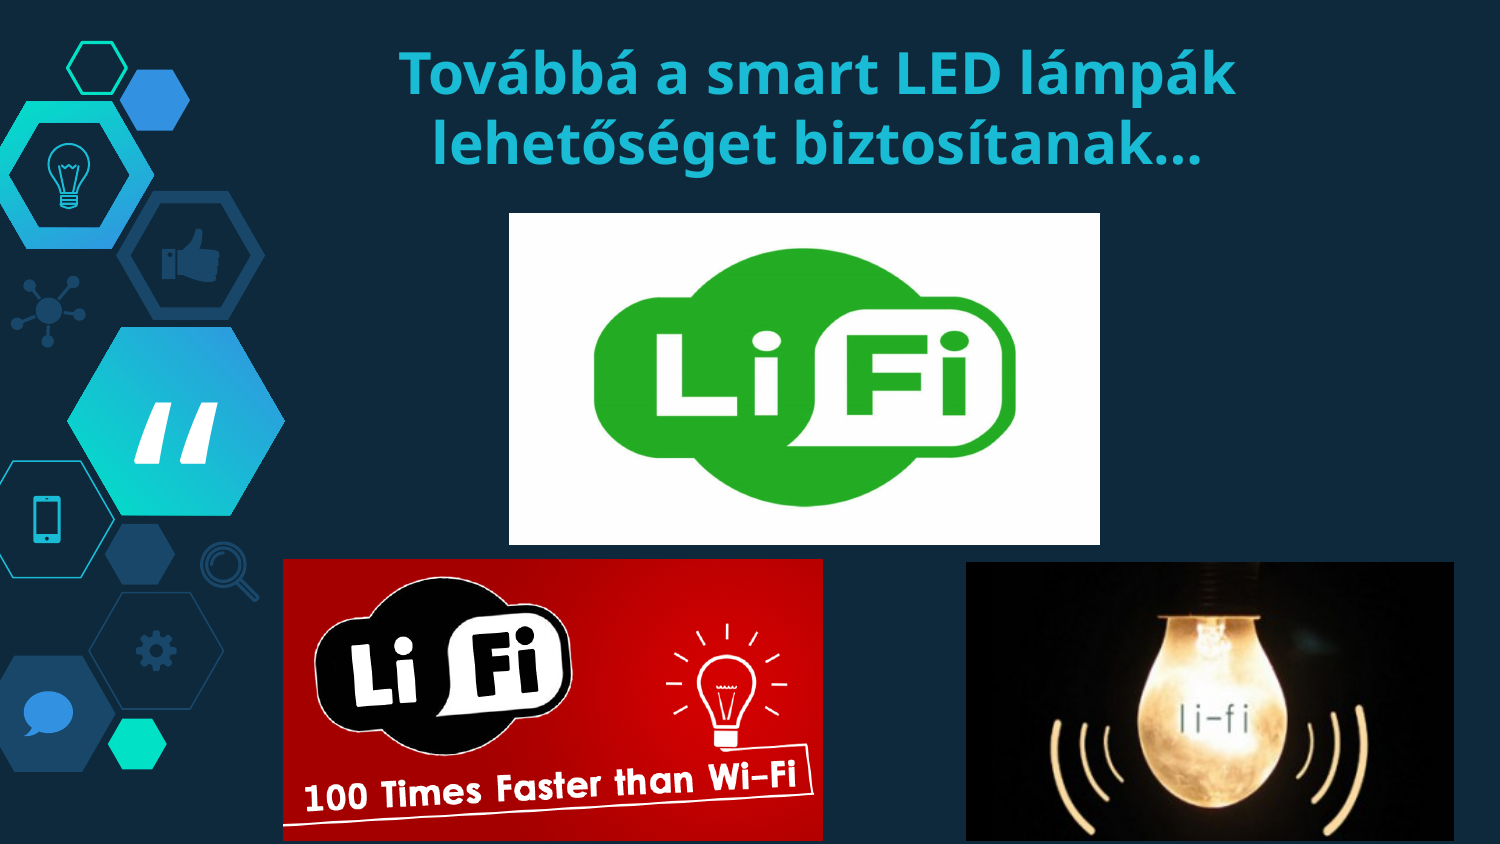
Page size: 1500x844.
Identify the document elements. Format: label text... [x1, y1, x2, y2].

picture [283, 559, 823, 841]
list Továbbá a smart LED lámpák lehetőséget biztosítanak… [302, 39, 1333, 174]
picture [966, 561, 1454, 841]
picture [509, 212, 1100, 545]
